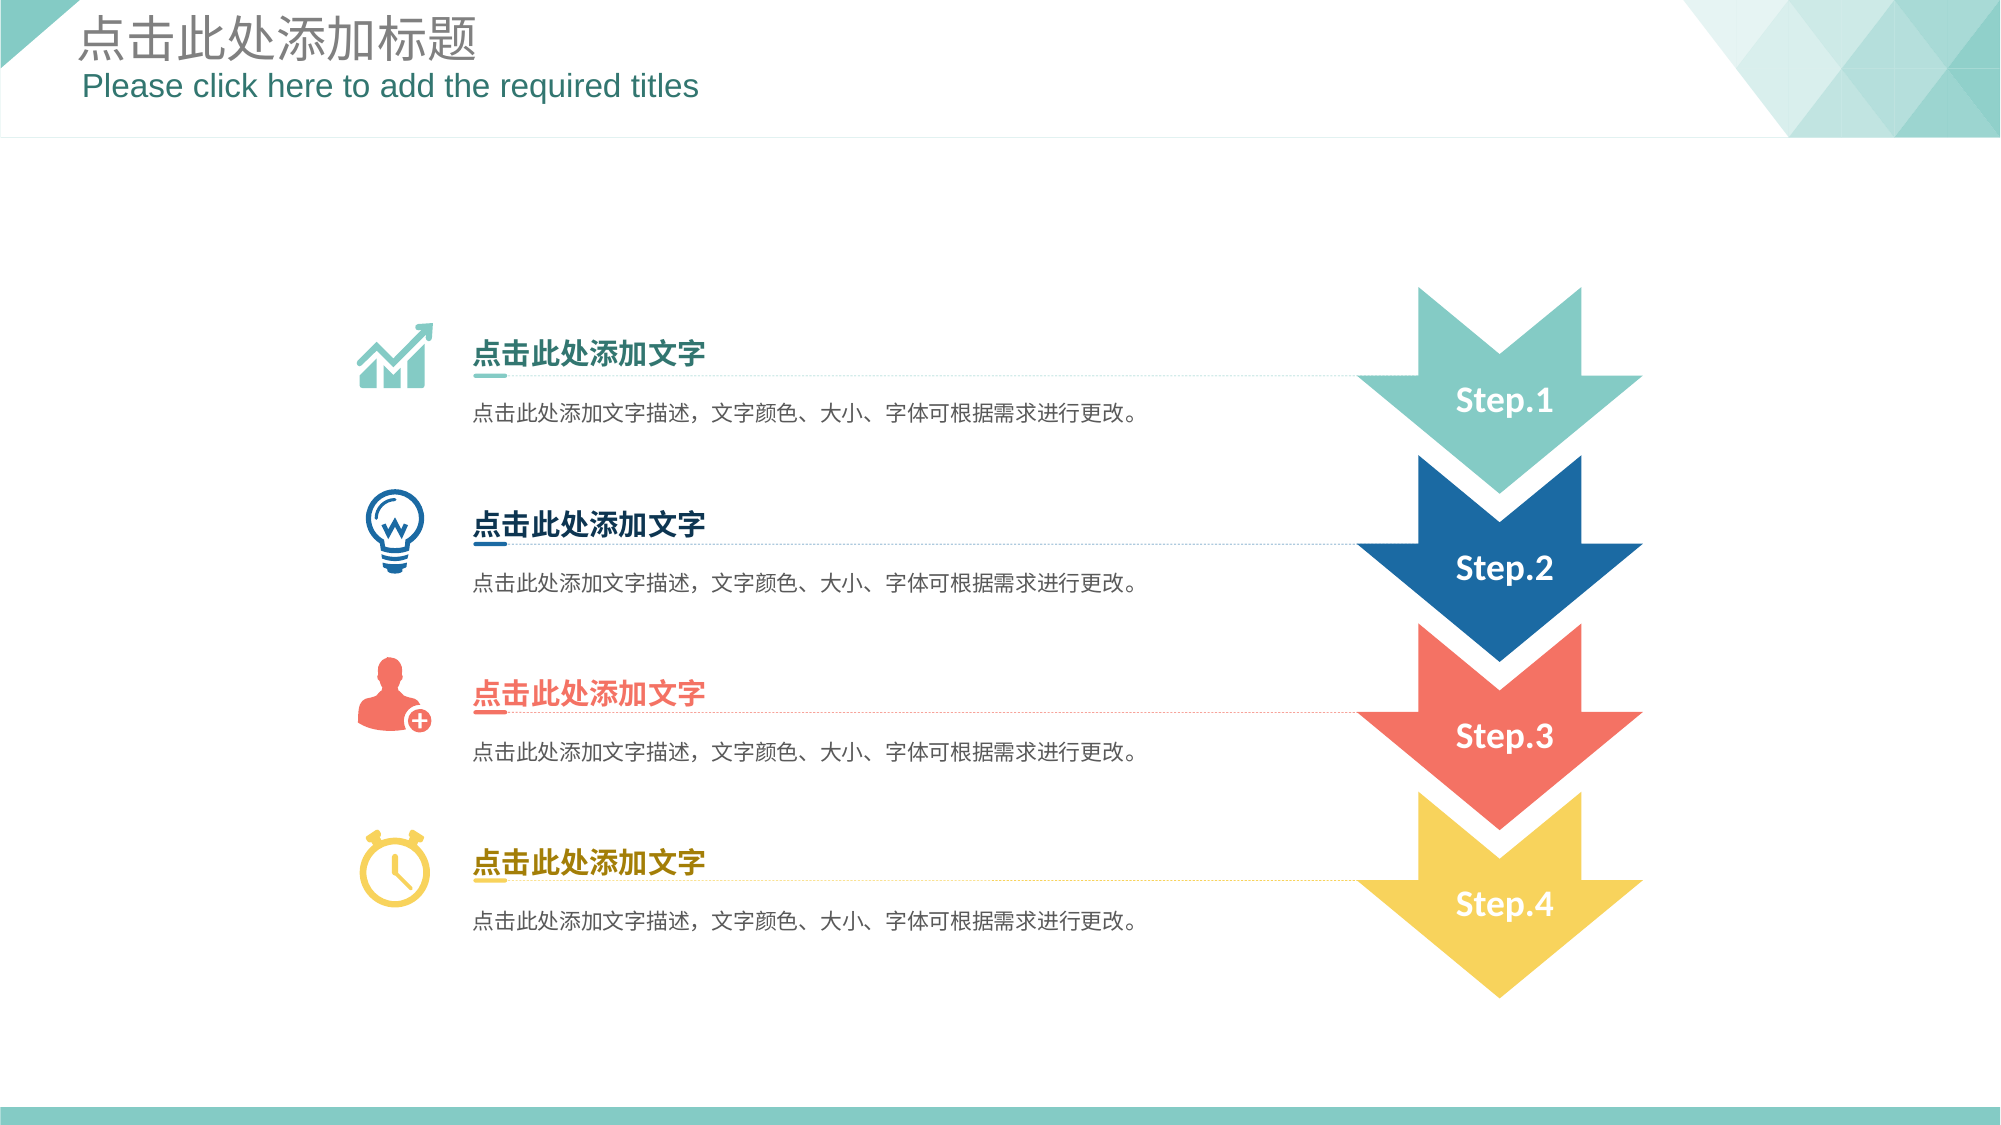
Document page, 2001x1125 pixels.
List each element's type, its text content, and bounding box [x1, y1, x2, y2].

text_box [382, 562, 407, 574]
text_box 点击此处添加文字 点击此处添加文字描述，文字颜色、大小、字体可根据需求进行更改。 [457, 293, 1255, 433]
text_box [1356, 286, 1651, 453]
text_box [365, 489, 425, 554]
text_box [359, 358, 377, 389]
text_box [383, 365, 401, 389]
text_box [407, 343, 425, 389]
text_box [1356, 622, 1651, 790]
text_box 点击此处添加文字 点击此处添加文字描述，文字颜色、大小、字体可根据需求进行更改。 [457, 633, 1336, 773]
text_box [381, 554, 409, 562]
text_box 点击此处添加标题 [62, 0, 636, 75]
text_box Please click here to add the required titles [67, 57, 716, 112]
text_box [1356, 791, 1651, 999]
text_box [1356, 454, 1651, 622]
text_box 点击此处添加文字 点击此处添加文字描述，文字颜色、大小、字体可根据需求进行更改。 [457, 802, 1207, 942]
text_box [407, 709, 432, 733]
text_box 点击此处添加文字 点击此处添加文字描述，文字颜色、大小、字体可根据需求进行更改。 [457, 464, 1205, 604]
text_box [359, 829, 430, 908]
text_box [357, 656, 421, 731]
text_box [356, 323, 433, 368]
